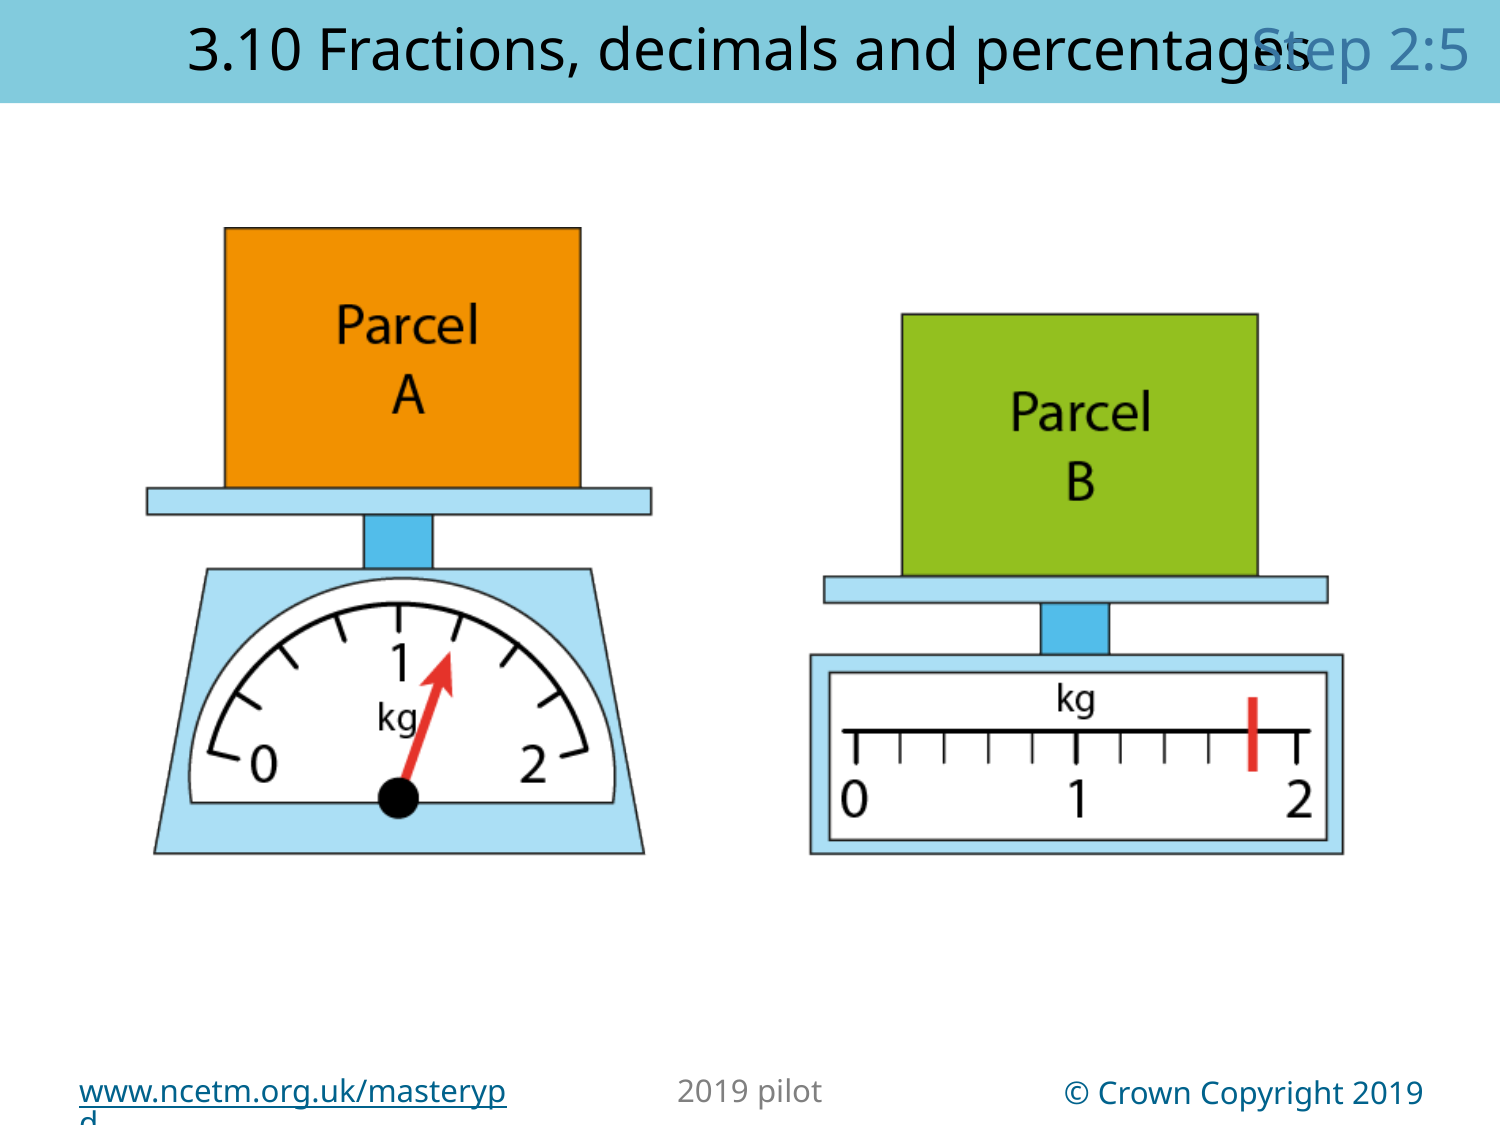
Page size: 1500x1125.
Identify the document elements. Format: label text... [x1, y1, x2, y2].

picture [101, 227, 1399, 898]
list Step 2:5 [0, 0, 1500, 104]
